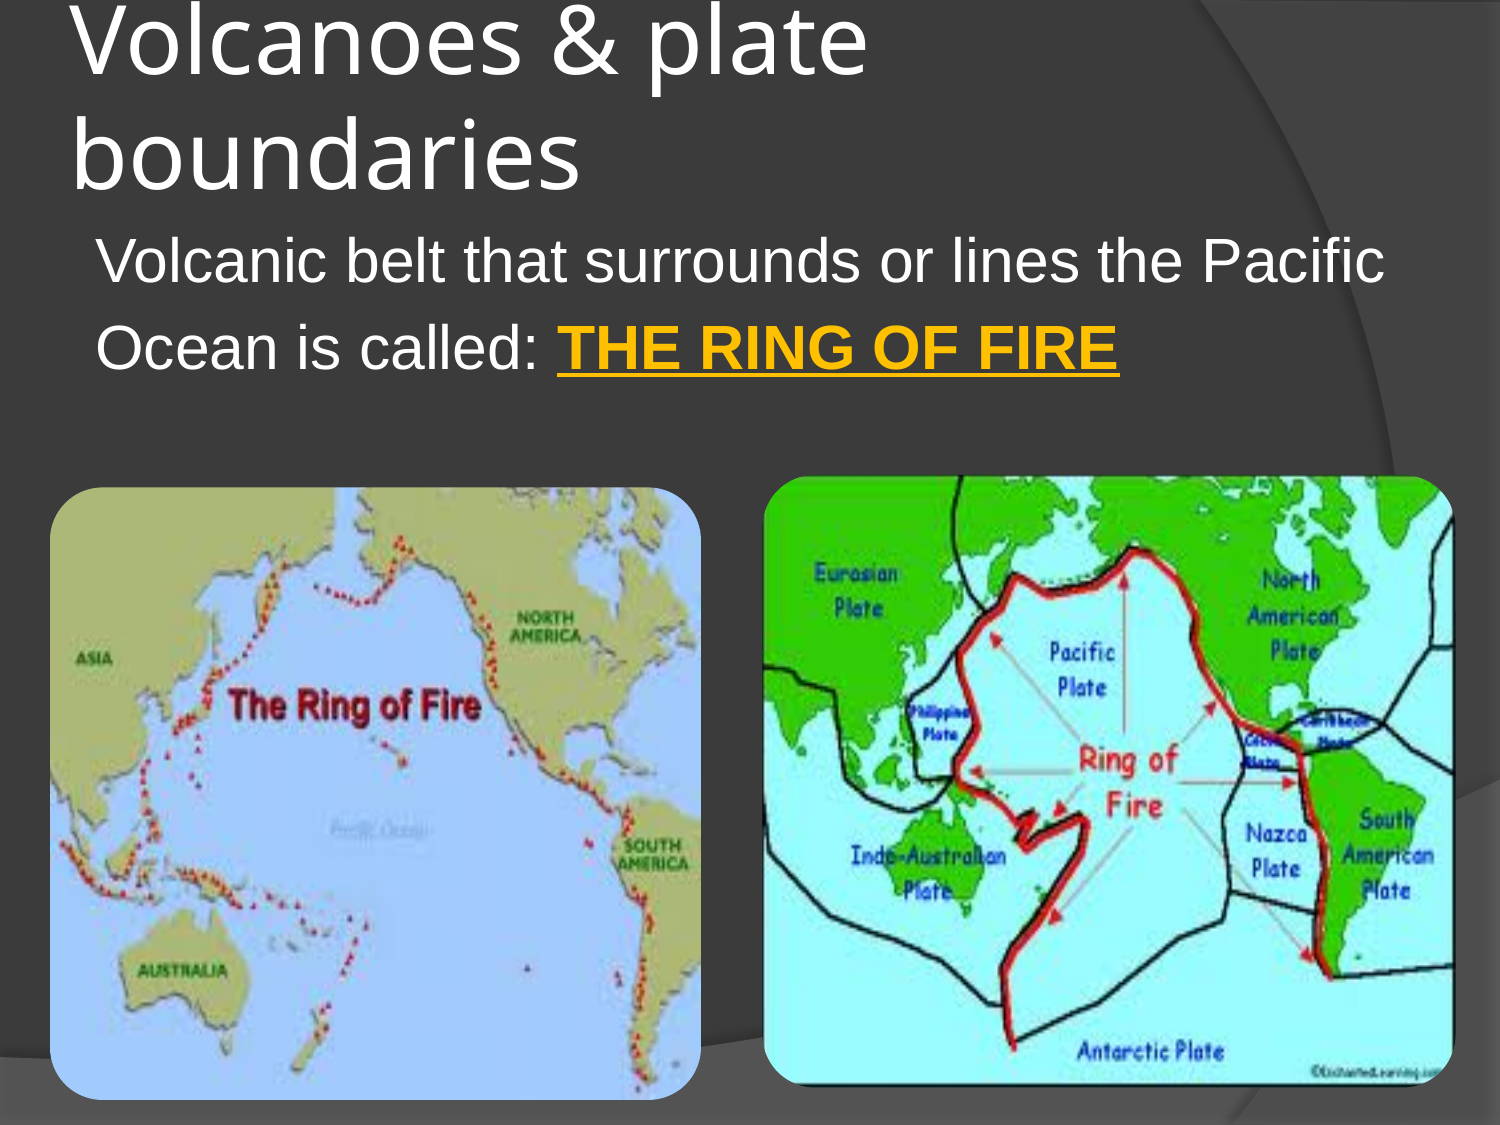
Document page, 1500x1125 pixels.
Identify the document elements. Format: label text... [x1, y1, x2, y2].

picture [762, 474, 1456, 1088]
title Volcanoes & plate boundaries [62, 0, 1288, 188]
picture [49, 487, 702, 1101]
list Volcanic belt that surrounds or lines the Pacific Ocean is called: THE RING OF FIRE [75, 212, 1438, 1005]
